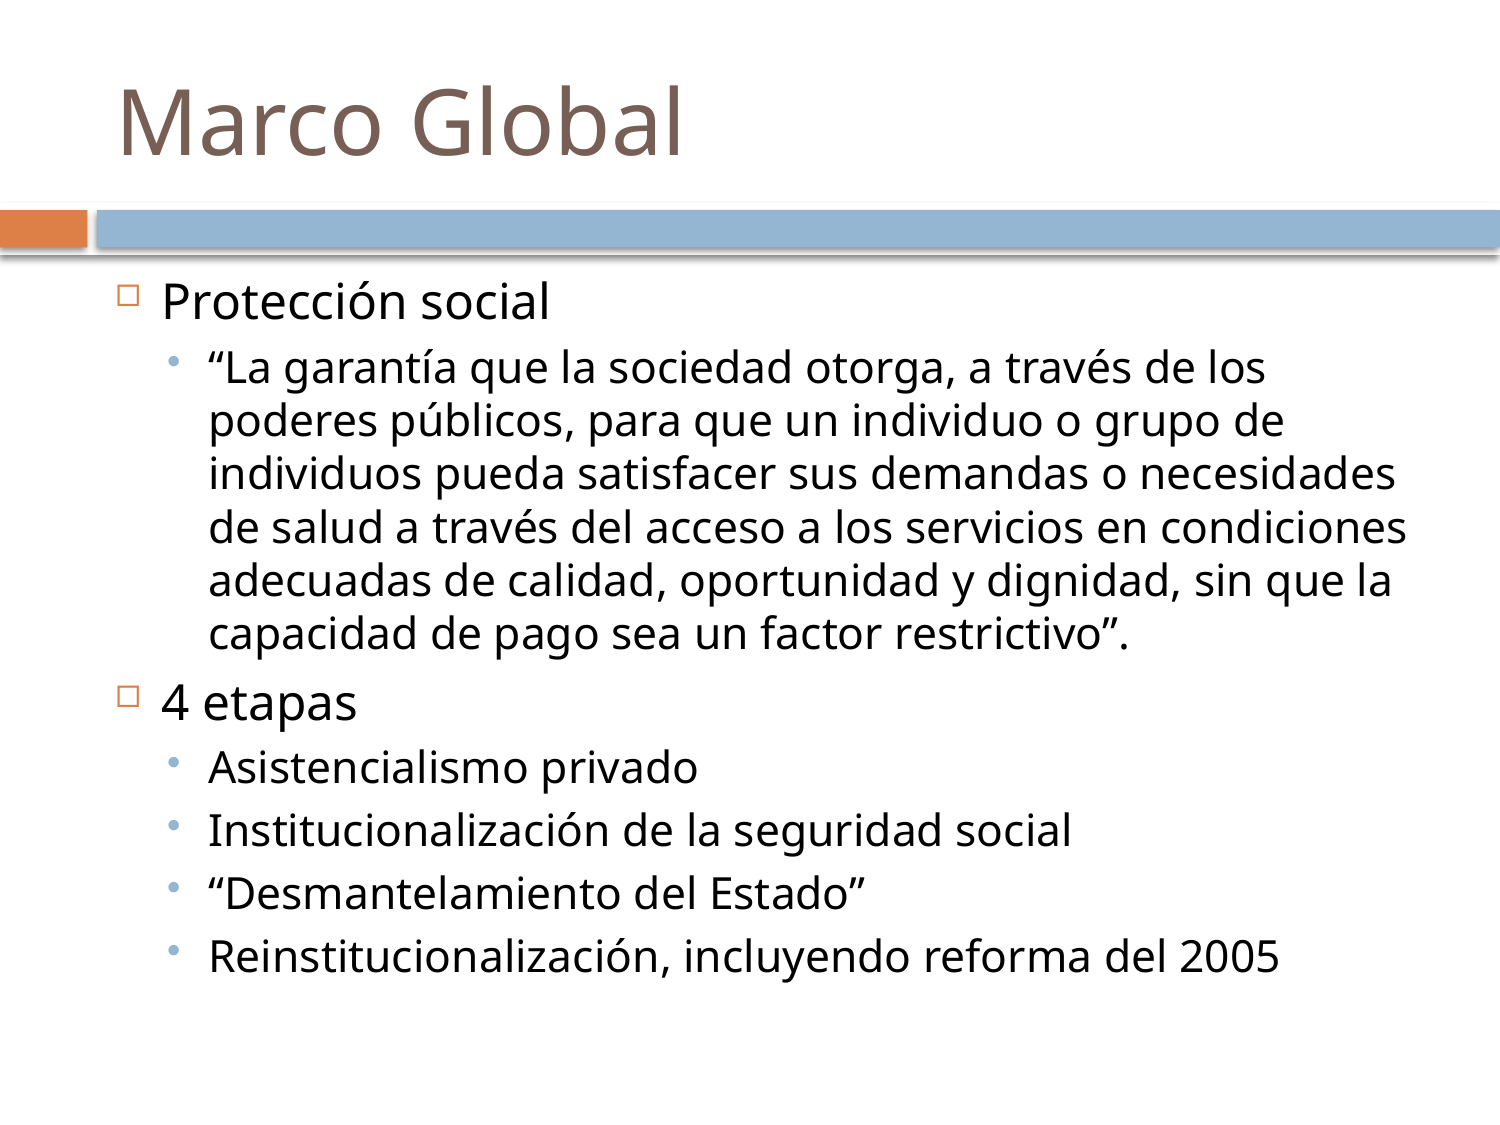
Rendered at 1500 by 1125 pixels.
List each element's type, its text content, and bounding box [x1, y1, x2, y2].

list Protección social “La garantía que la sociedad otorga, a través de los poderes públicos, para que un individuo o grupo de individuos pueda satisfacer sus demandas o necesidades de salud a través del acceso a los servicios en condiciones adecuadas de calidad, oportunidad y dignidad, sin que la capacidad de pago sea un factor restrictivo”. 4 etapas Asistencialismo privado Institucionalización de la seguridad social “Desmantelamiento del Estado” Reinstitucionalización, incluyendo reforma del 2005 [100, 262, 1438, 1000]
title Marco Global [100, 37, 1438, 200]
